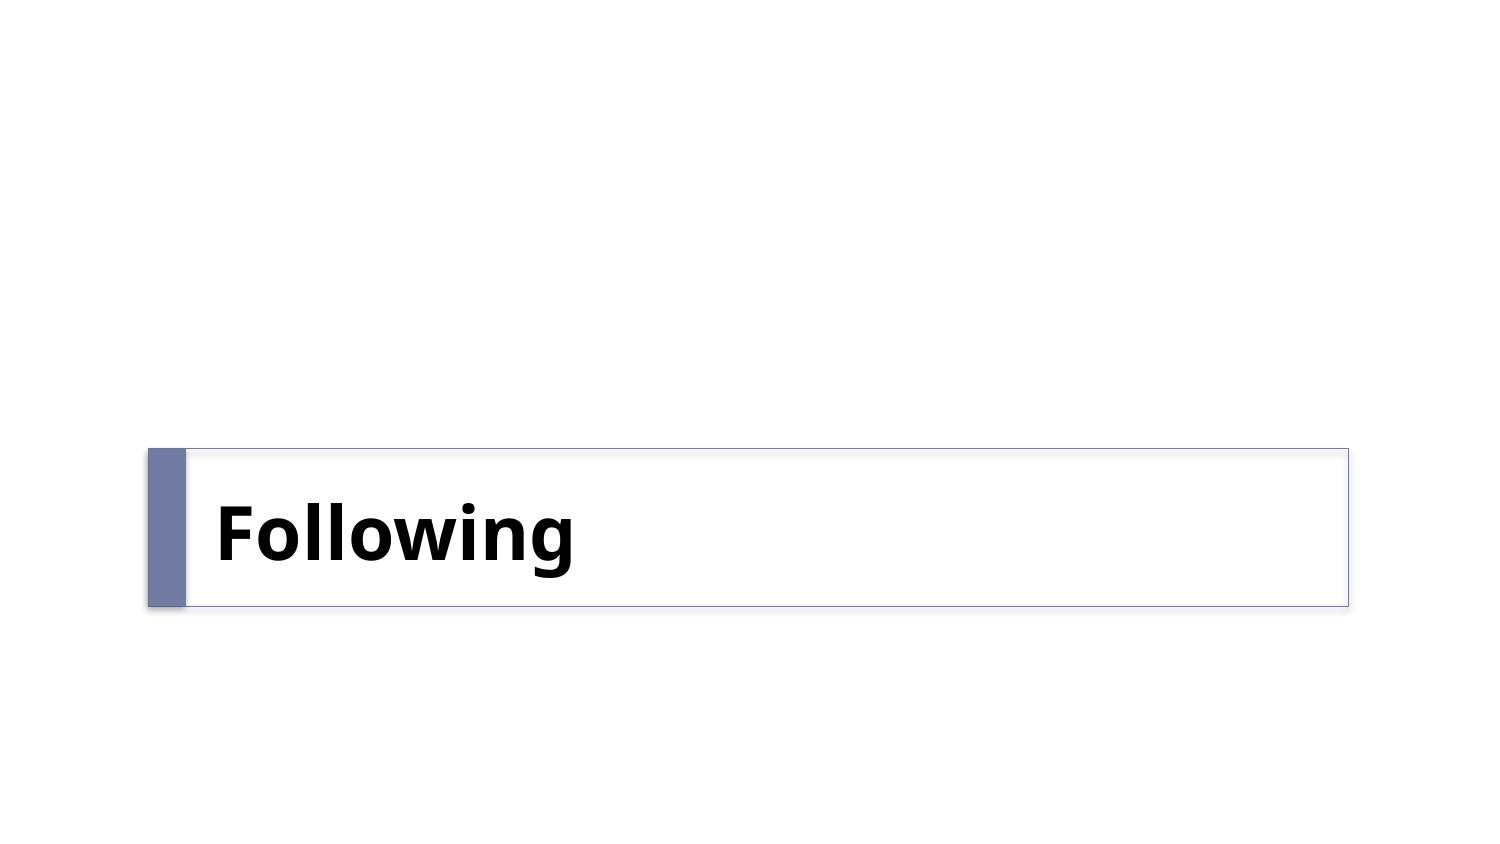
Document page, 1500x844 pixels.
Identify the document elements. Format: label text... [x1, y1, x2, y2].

title Following [200, 478, 1320, 600]
